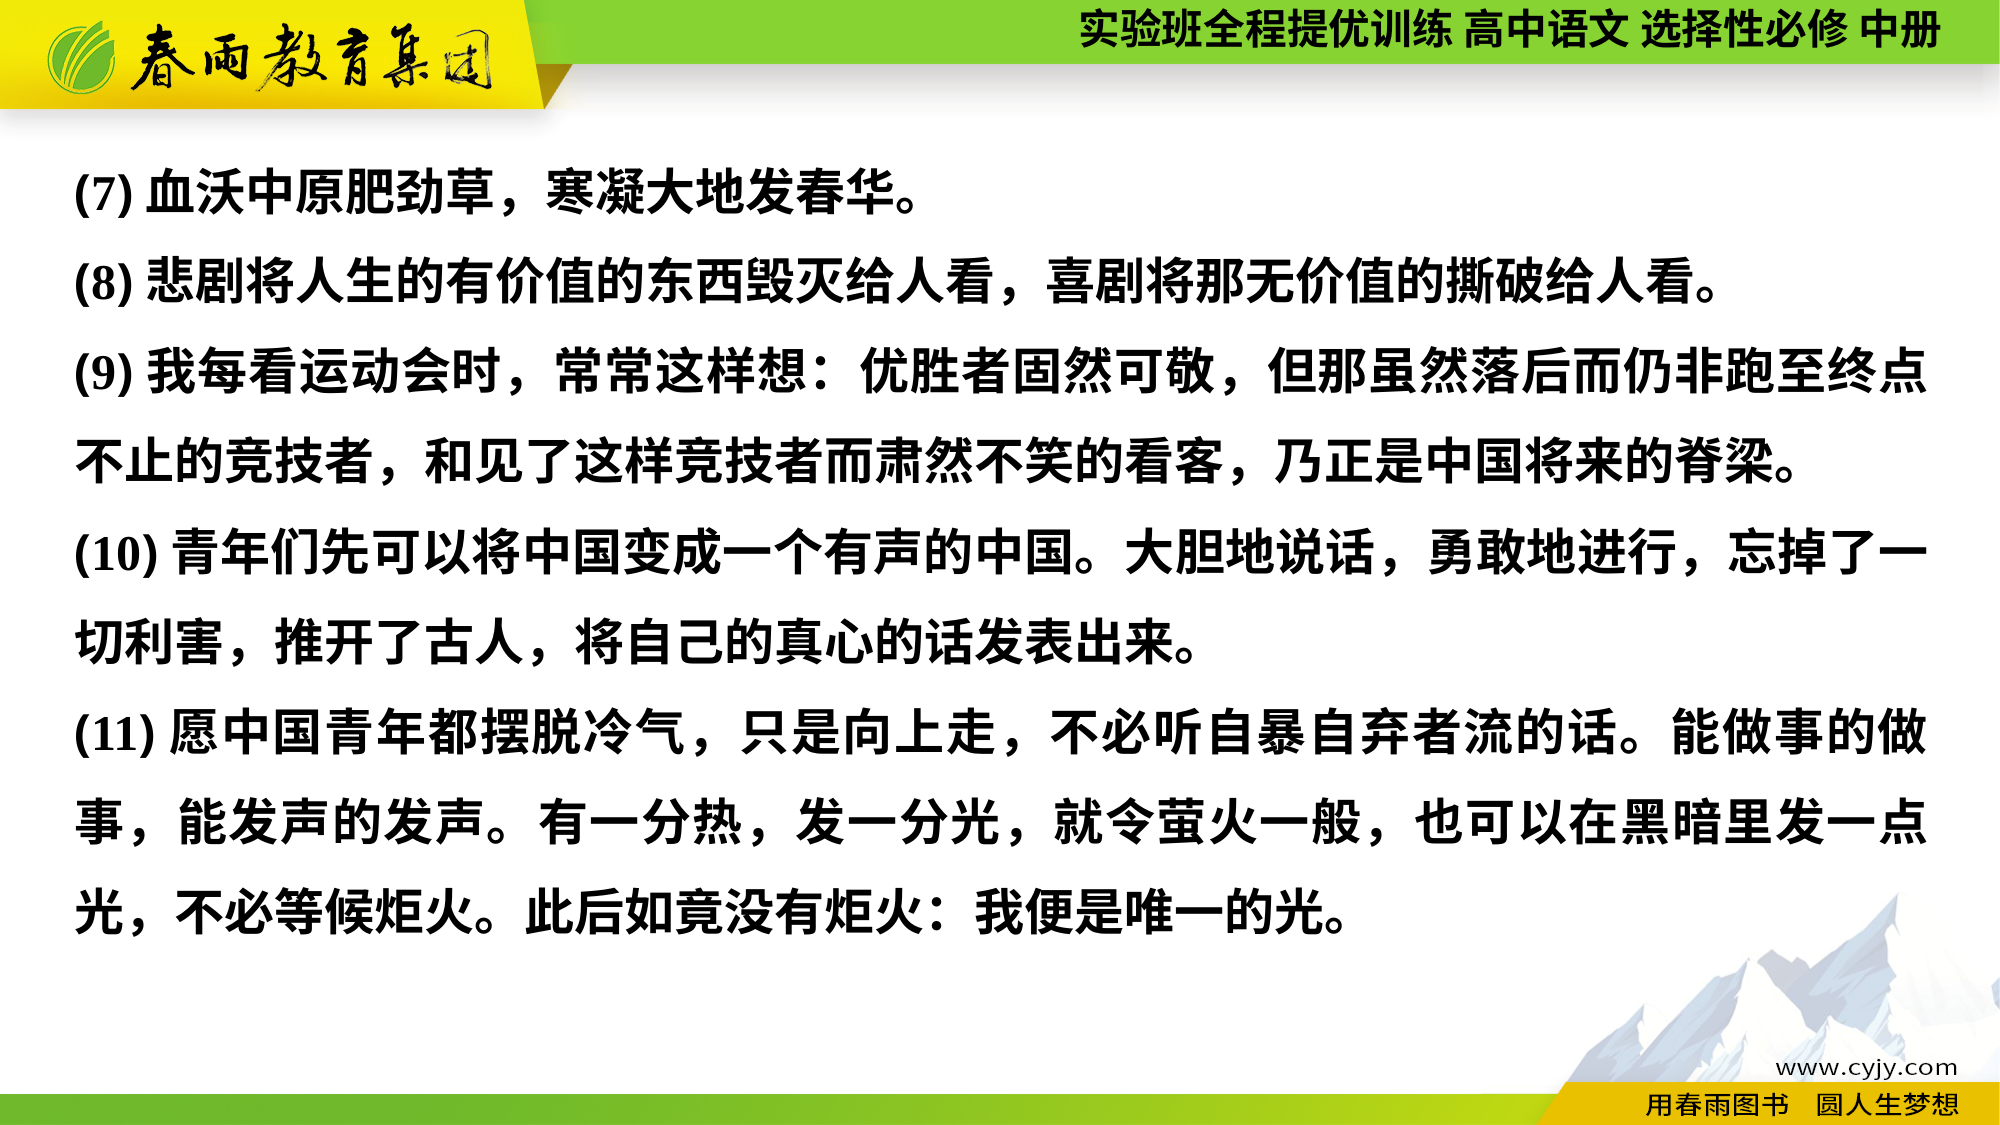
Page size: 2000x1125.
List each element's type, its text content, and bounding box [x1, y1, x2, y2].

list (7)血沃中原肥劲草，寒凝大地发春华。 (8)悲剧将人生的有价值的东西毁灭给人看，喜剧将那无价值的撕破给人看。 (9)我每看运动会时，常常这样想：优胜者固然可敬，但那虽然落后而仍非跑至终点不止的竞技者，和见了这样竞技者而肃然不笑的看客，乃正是中国将来的脊梁。 (10)青年们先可以将中国变成一个有声的中国。大胆地说话，勇敢地进行，忘掉了一切利害，推开了古人，将自己的真心的话发表出来。 (11)愿中国青年都摆脱冷气，只是向上走，不必听自暴自弃者流的话。能做事的做事，能发声的发声。有一分热，发一分光，就令萤火一般，也可以在黑暗里发一点光，不必等候炬火。此后如竟没有炬火：我便是唯一的光。 [59, 122, 1944, 956]
picture [0, 0, 2000, 1125]
